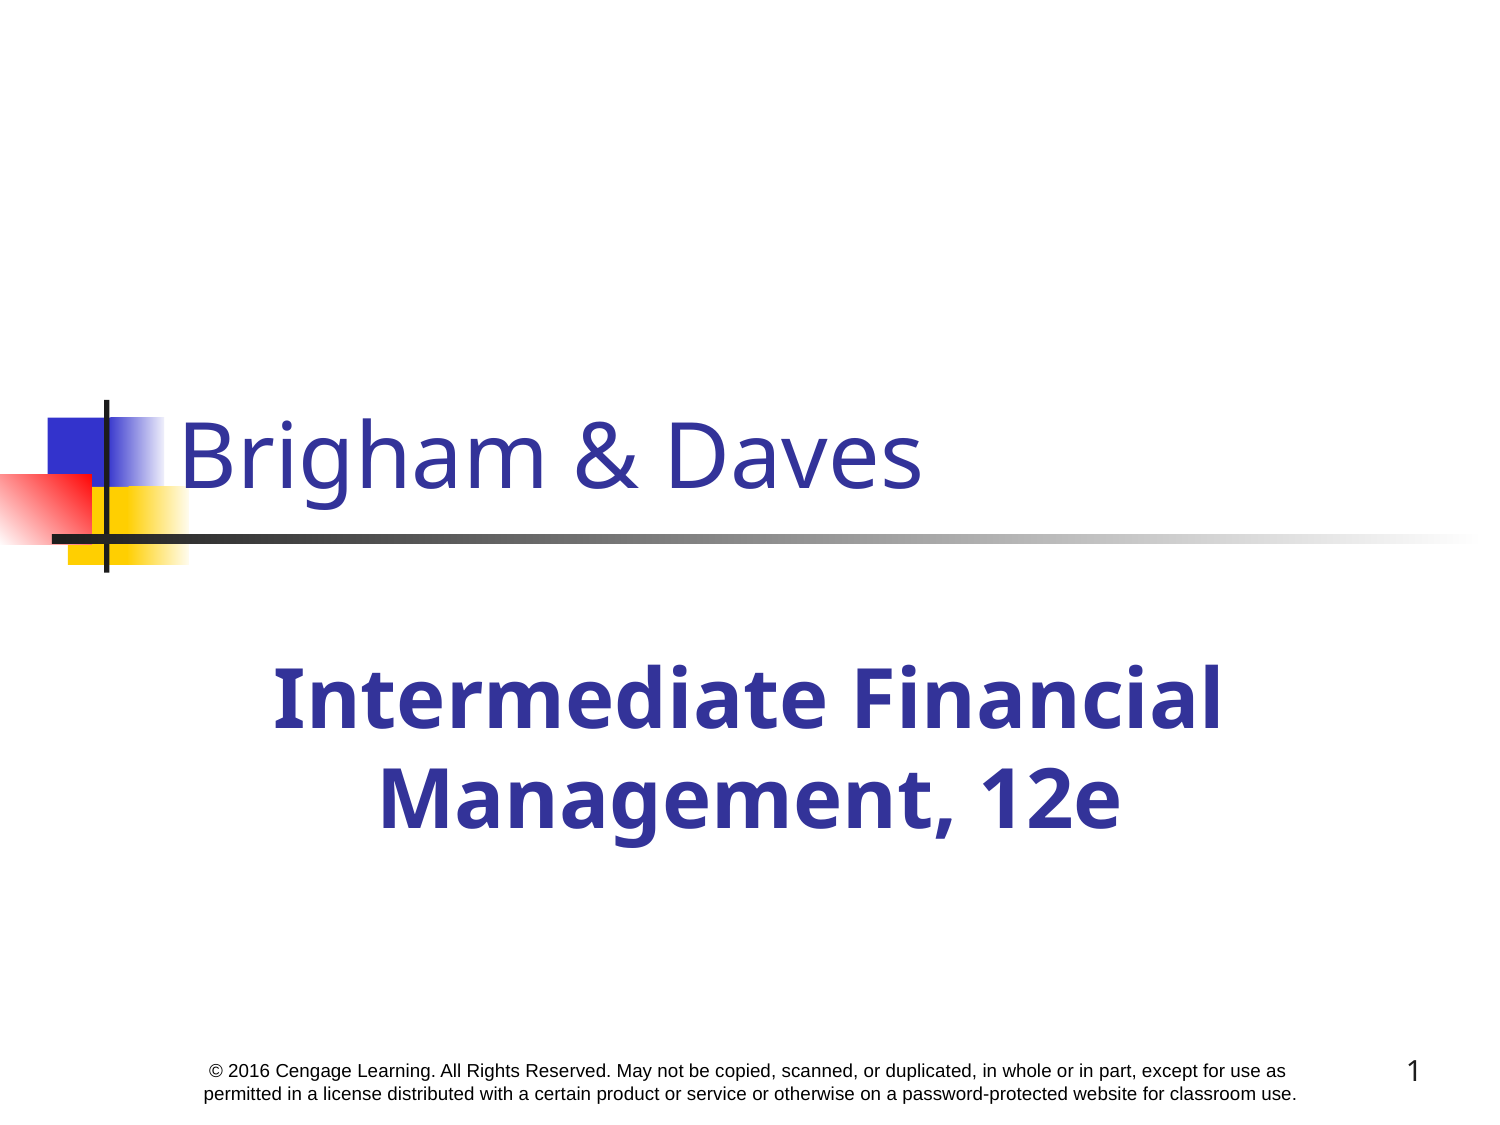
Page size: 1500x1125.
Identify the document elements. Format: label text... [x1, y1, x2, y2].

subtitle Intermediate Financial Management, 12e [224, 637, 1276, 926]
title Brigham & Daves [162, 274, 1438, 516]
slide_number 1 [1124, 1024, 1438, 1101]
